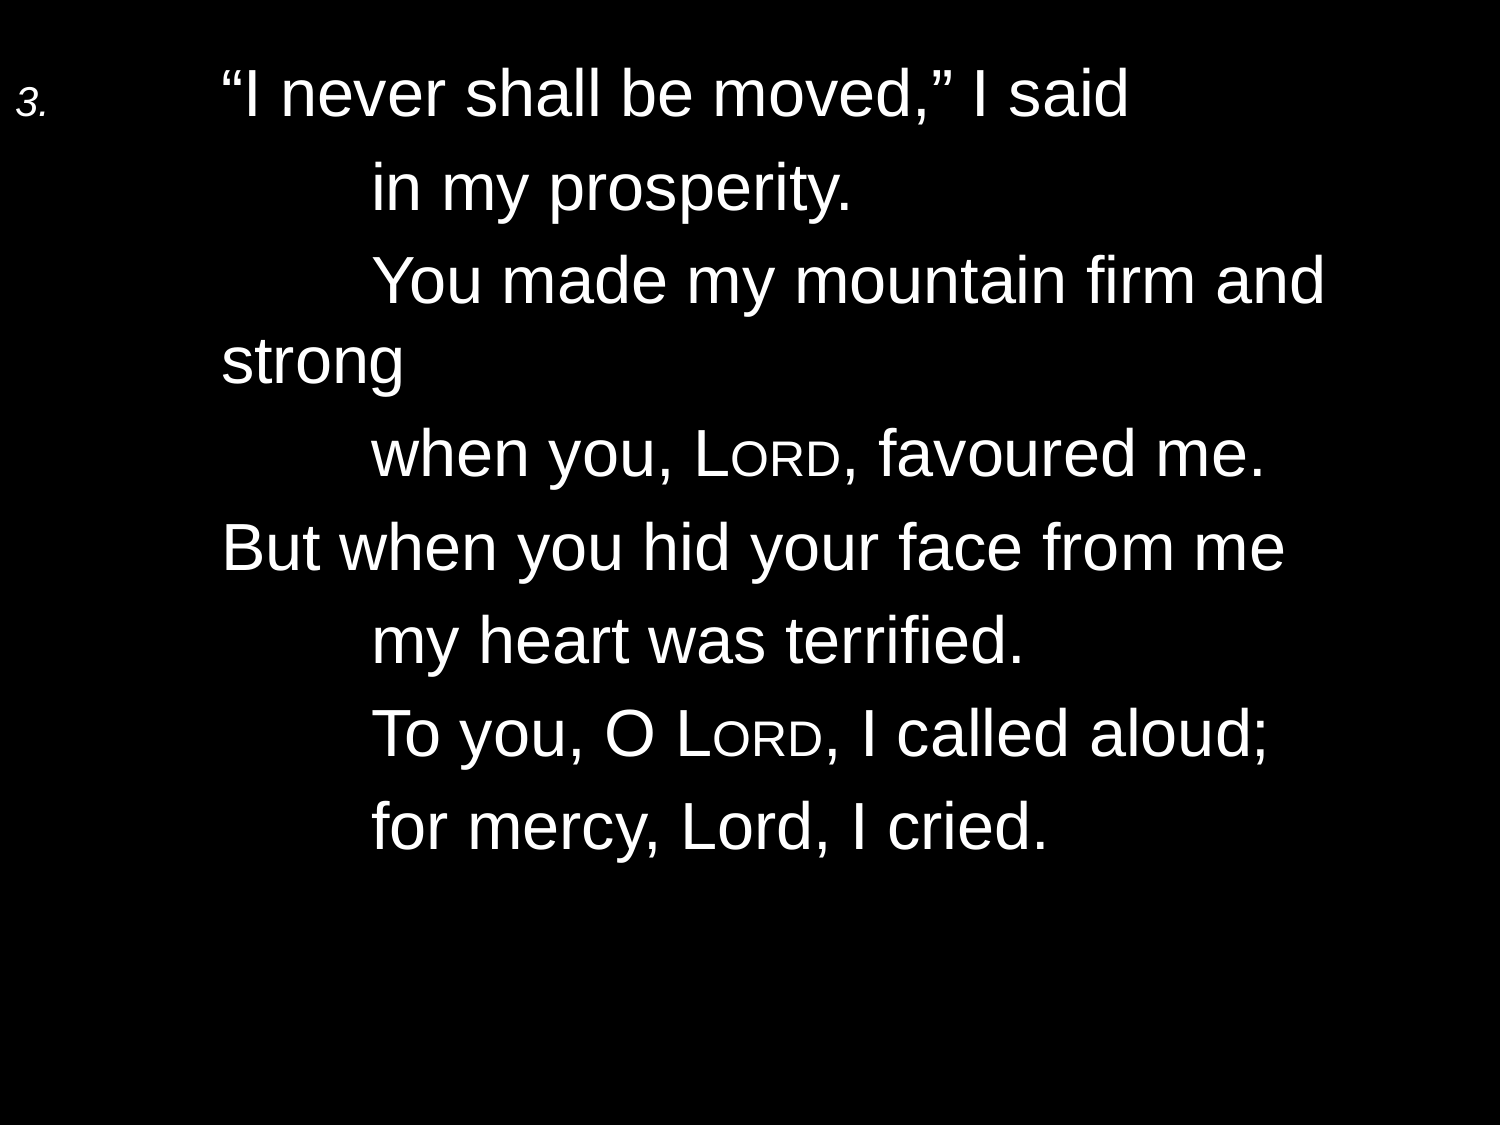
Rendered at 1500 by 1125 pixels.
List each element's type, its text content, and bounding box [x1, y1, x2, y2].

list 3. “I never shall be moved,” I said in my prosperity. You made my mountain firm and strong when you, Lord, favoured me. But when you hid your face from me my heart was terrified. To you, O Lord, I called aloud; for mercy, Lord, I cried. [0, 42, 1500, 1047]
